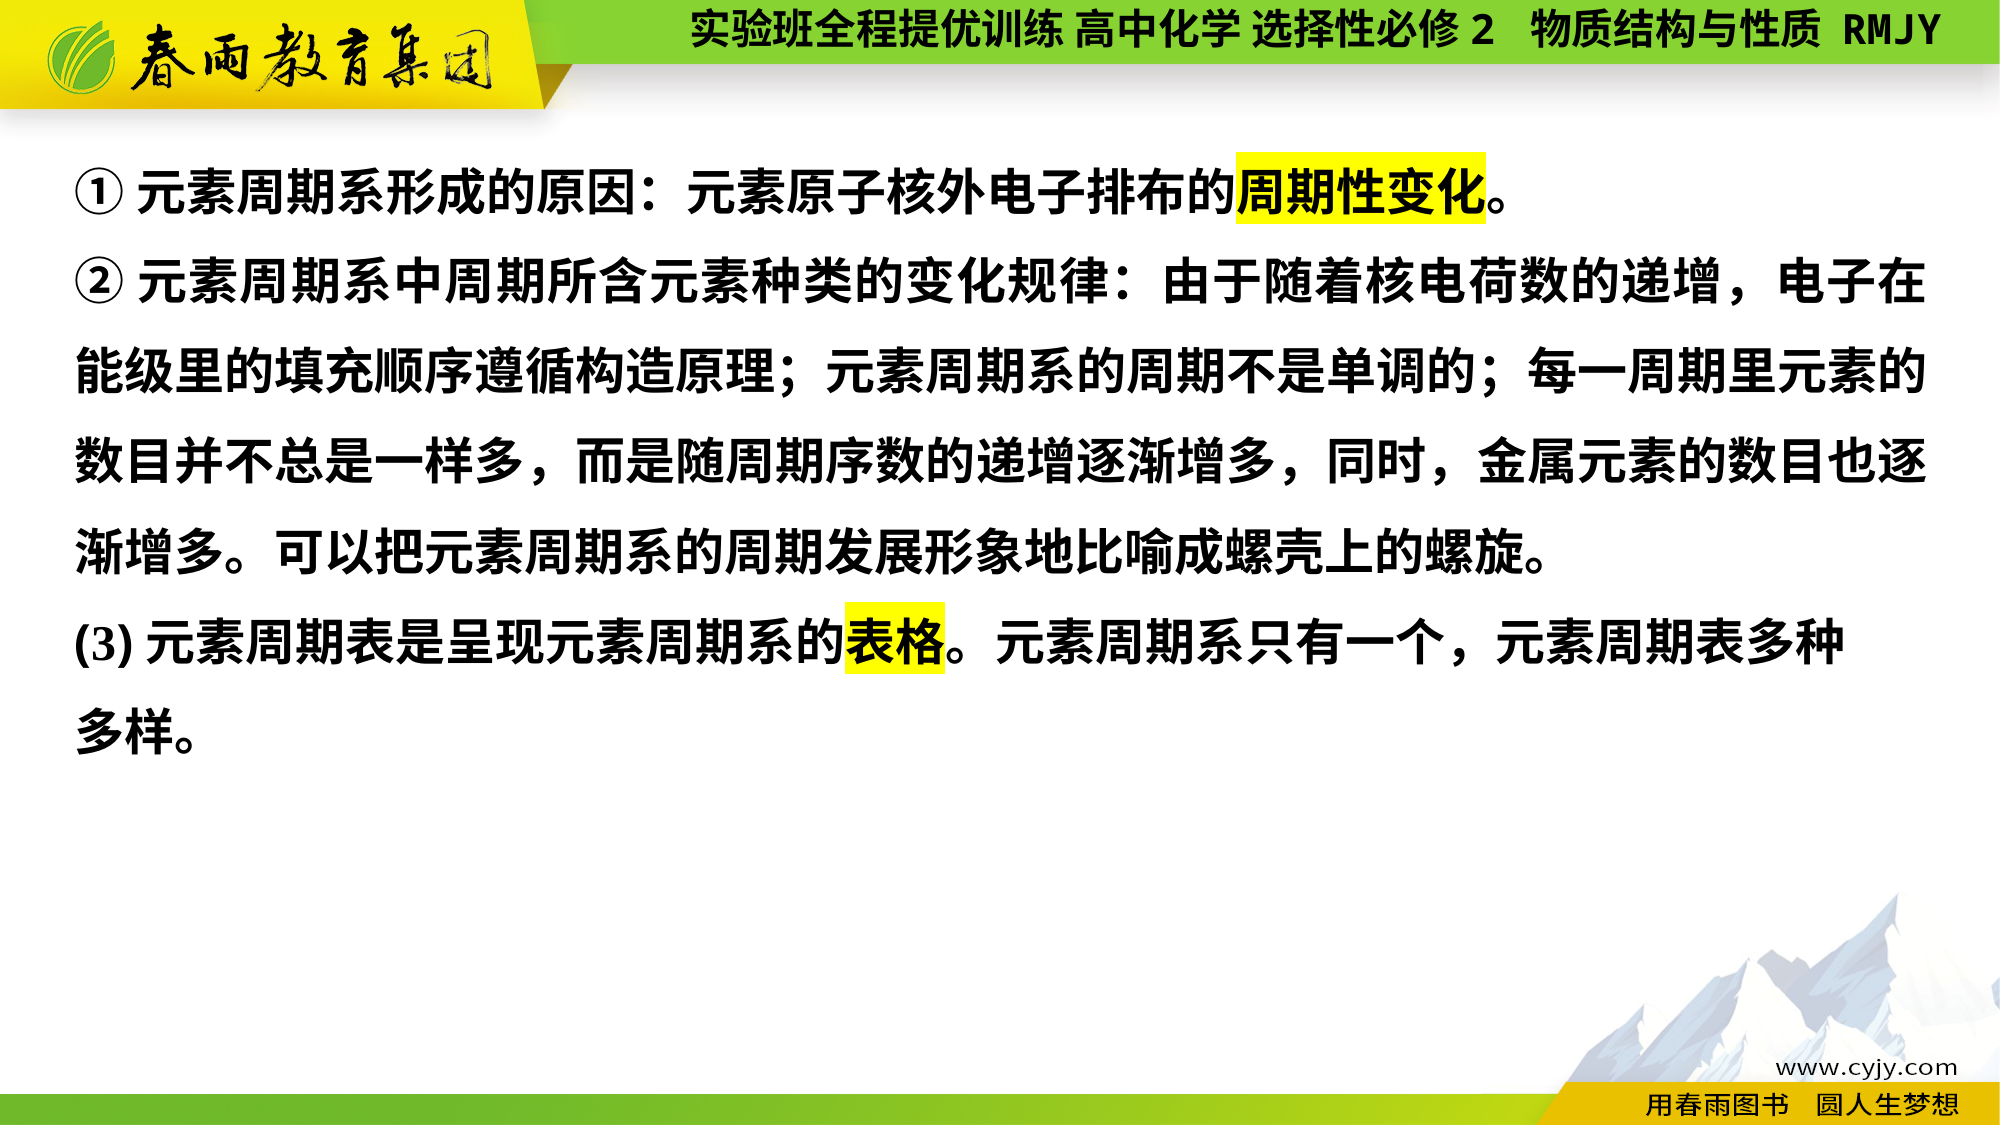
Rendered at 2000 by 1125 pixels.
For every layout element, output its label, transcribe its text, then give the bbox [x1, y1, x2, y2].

list ①元素周期系形成的原因：元素原子核外电子排布的周期性变化。 ②元素周期系中周期所含元素种类的变化规律：由于随着核电荷数的递增，电子在能级里的填充顺序遵循构造原理；元素周期系的周期不是单调的；每一周期里元素的数目并不总是一样多，而是随周期序数的递增逐渐增多，同时，金属元素的数目也逐渐增多。可以把元素周期系的周期发展形象地比喻成螺壳上的螺旋。 (3)元素周期表是呈现元素周期系的表格。元素周期系只有一个，元素周期表多种 多样。 [59, 122, 1944, 763]
picture [0, 0, 2000, 1125]
